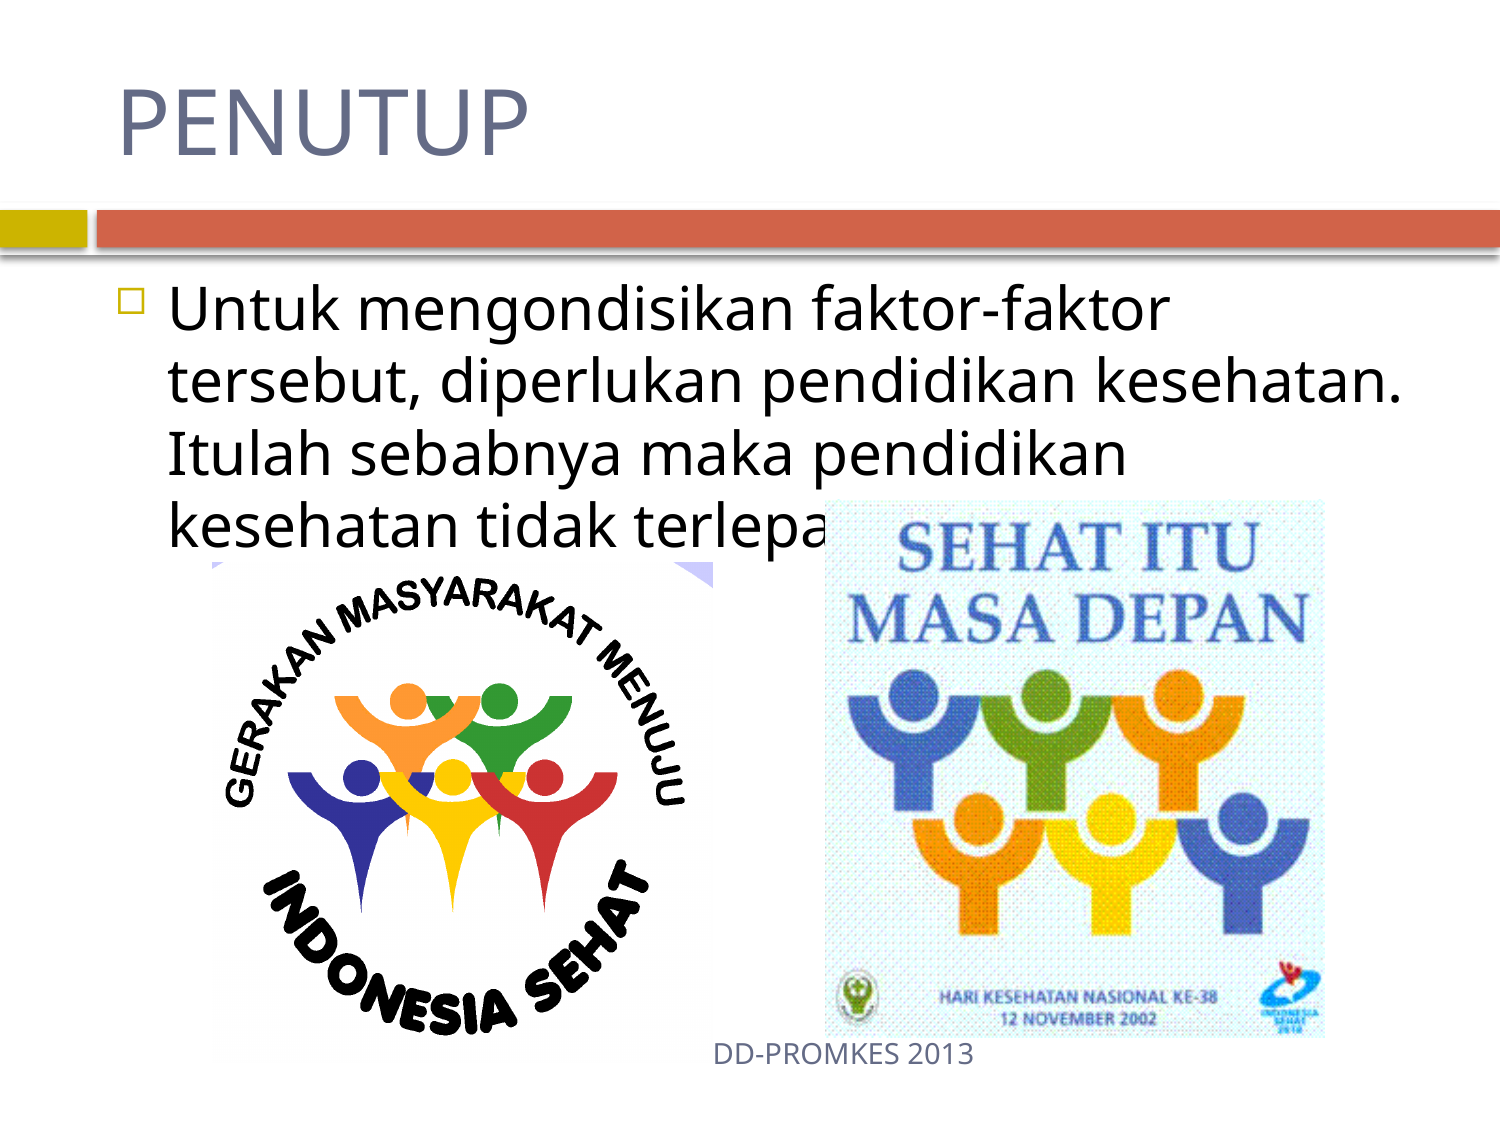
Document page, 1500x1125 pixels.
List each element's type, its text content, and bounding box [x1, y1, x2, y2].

title PENUTUP [100, 37, 1438, 200]
picture [824, 499, 1326, 1038]
list Untuk mengondisikan faktor-faktor tersebut, diperlukan pendidikan kesehatan. Itulah sebabnya maka pendidikan kesehatan tidak terlepas dari perilaku. [100, 262, 1438, 1000]
picture [212, 562, 713, 1063]
footer DD-PROMKES 2013 [99, 1024, 990, 1085]
